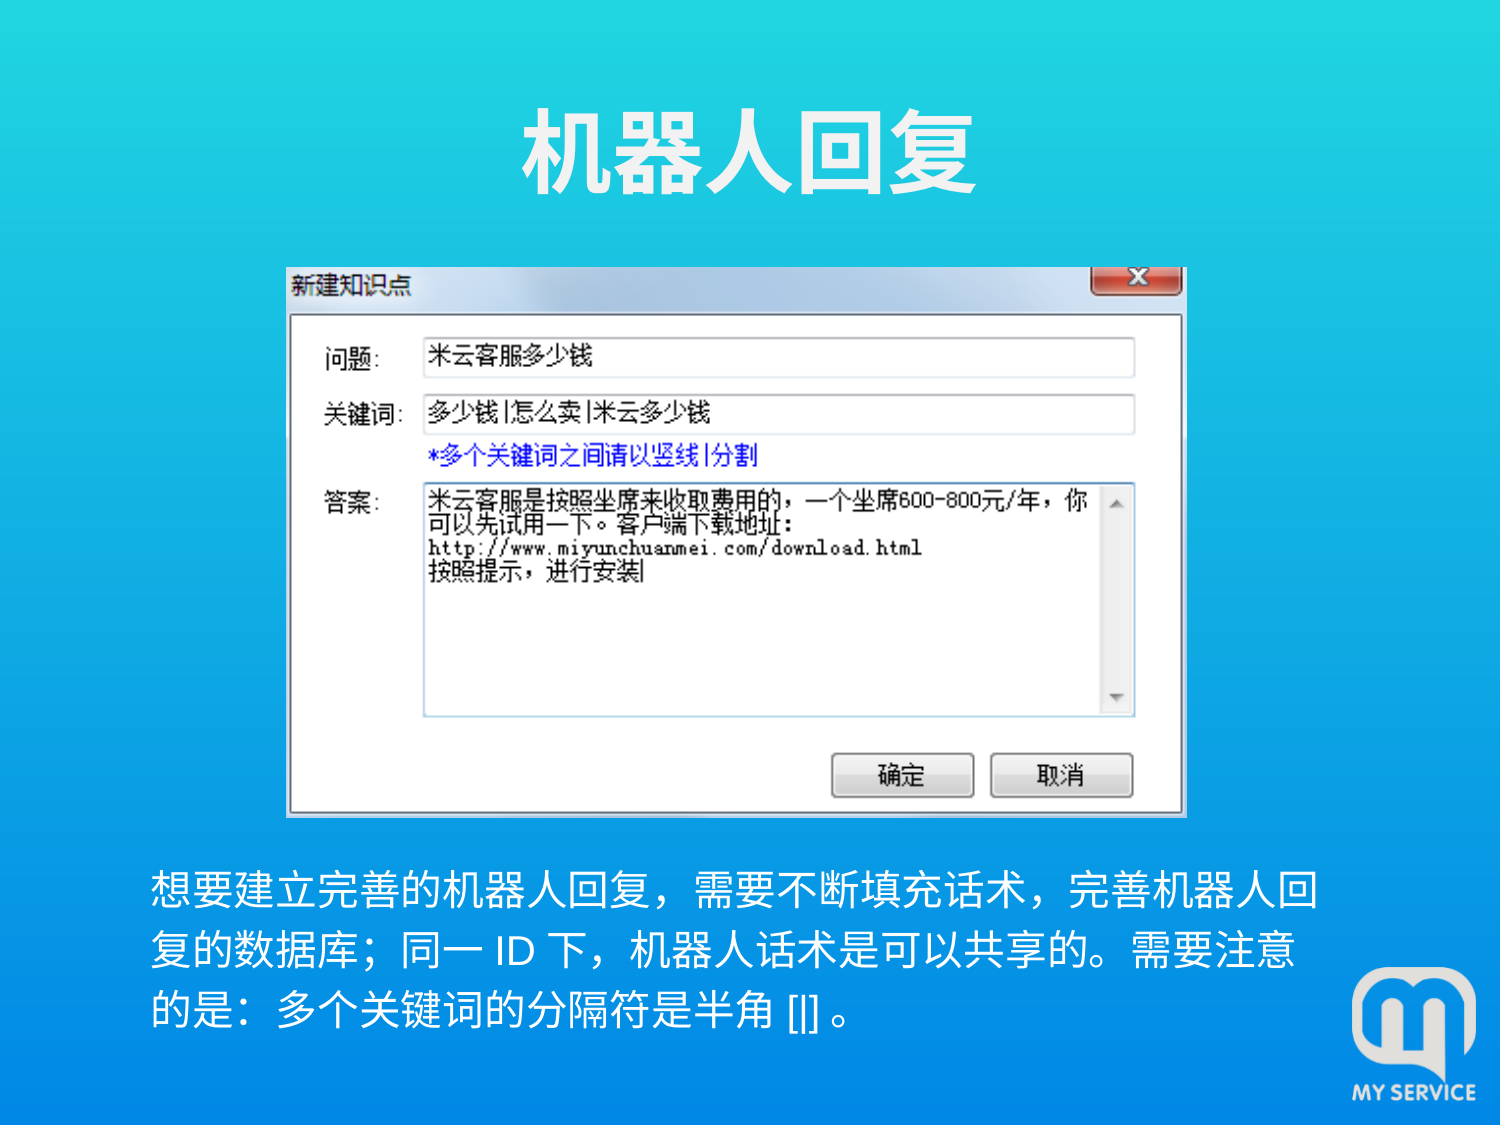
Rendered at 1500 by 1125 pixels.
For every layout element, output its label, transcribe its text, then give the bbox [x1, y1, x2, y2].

title 机器人回复 [75, 45, 1425, 233]
picture [0, 266, 1500, 817]
picture [1352, 967, 1476, 1107]
text_box 想要建立完善的机器人回复，需要不断填充话术，完善机器人回复的数据库；同一ID下，机器人话术是可以共享的。需要注意的是：多个关键词的分隔符是半角[|]。 [135, 845, 1337, 1041]
